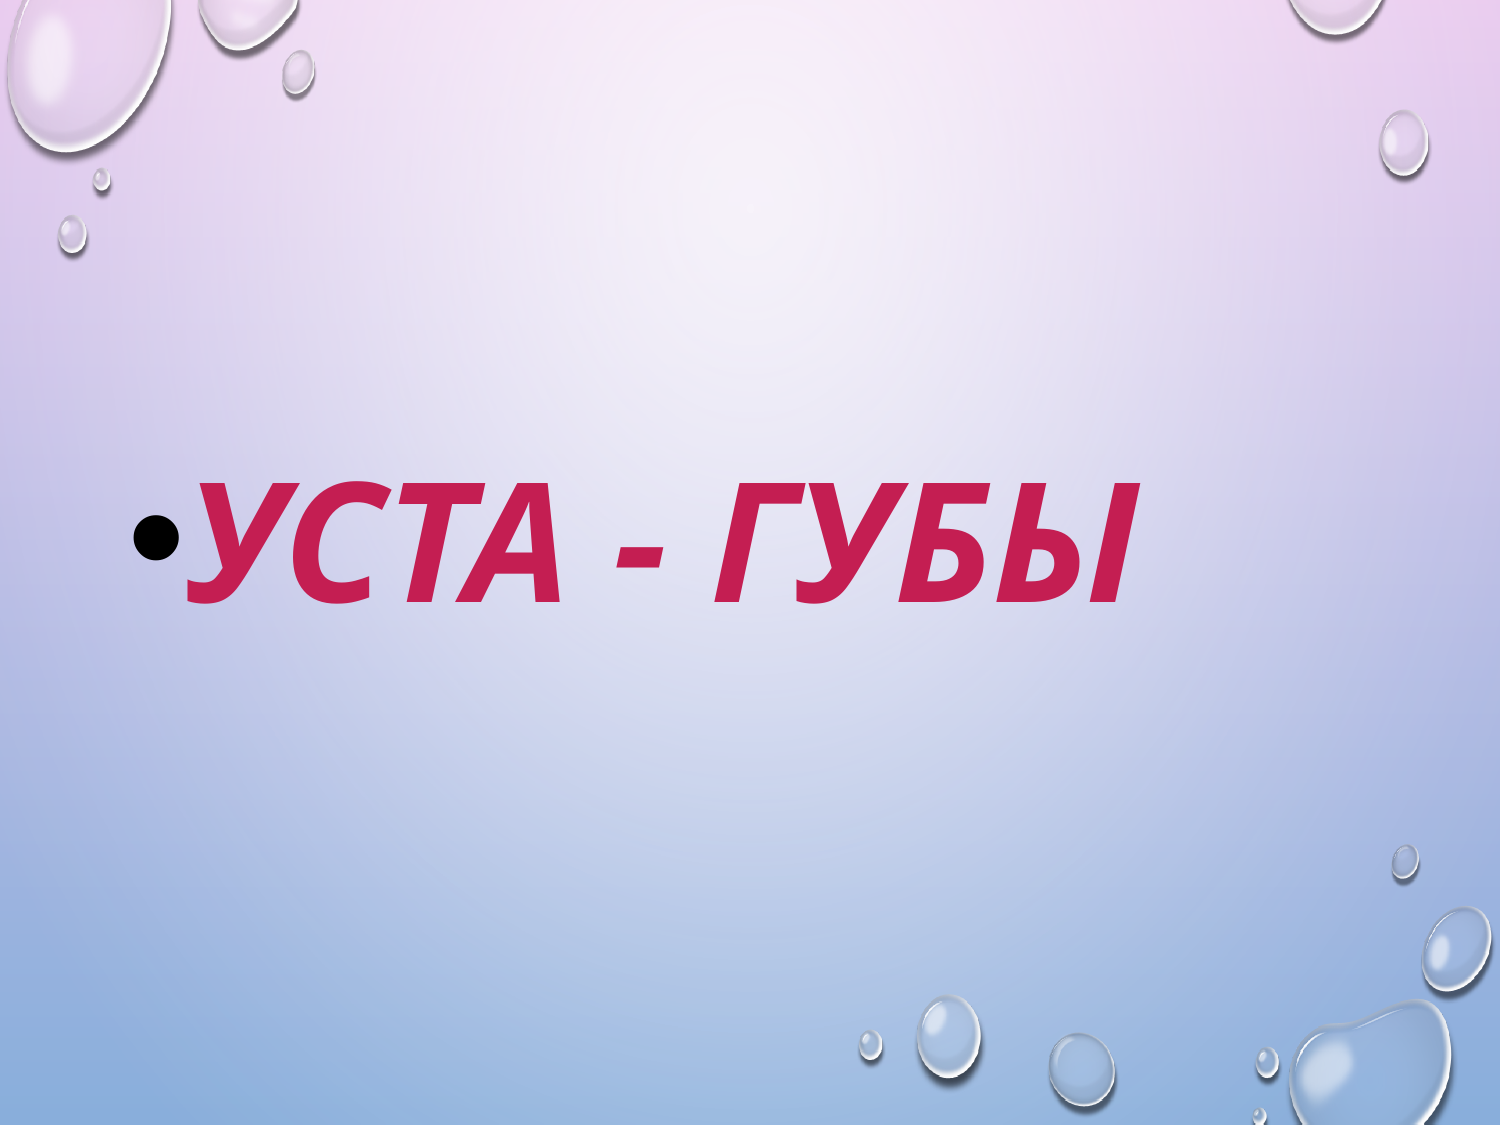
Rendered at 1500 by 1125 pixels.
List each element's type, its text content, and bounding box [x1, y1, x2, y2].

picture [0, 0, 1500, 1125]
list уста - губы [112, 388, 1388, 950]
